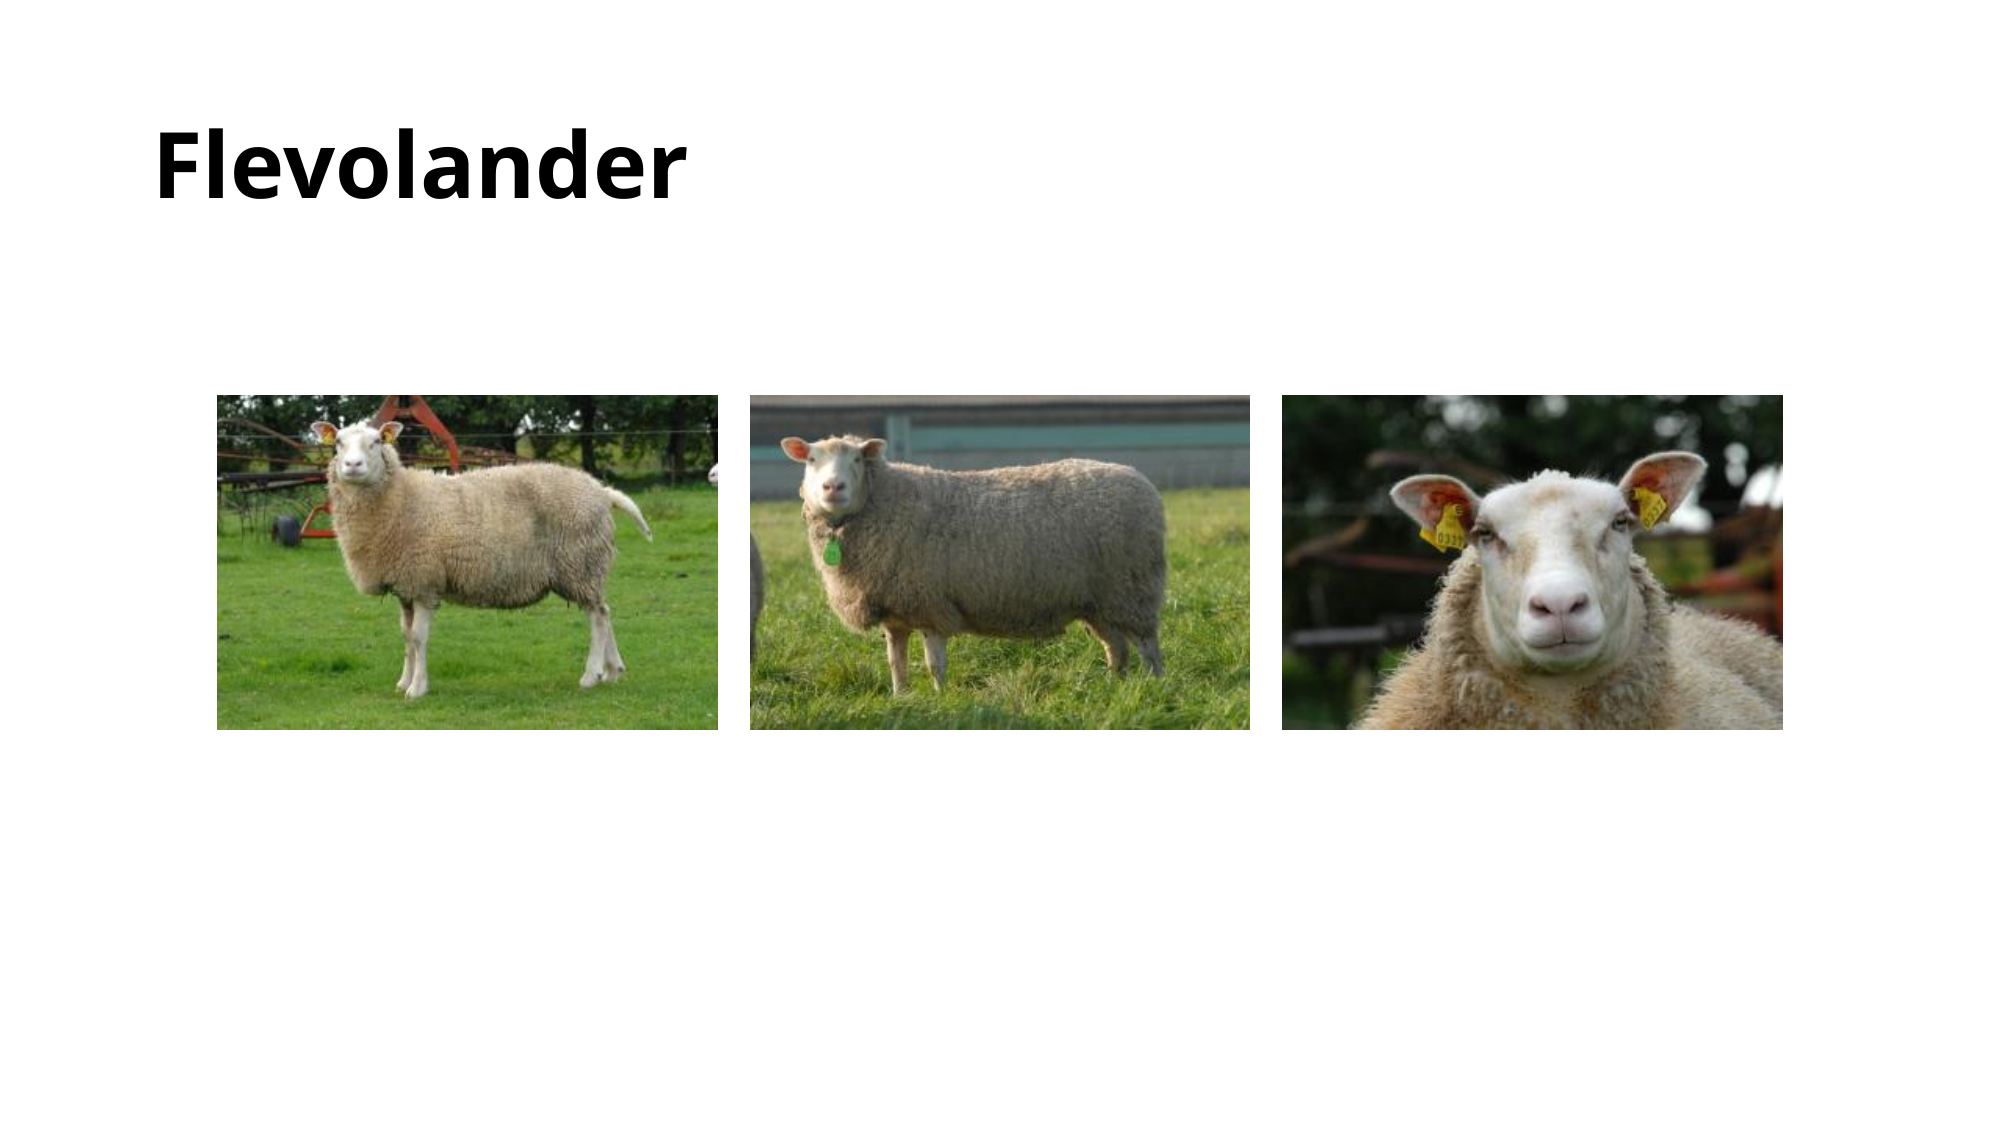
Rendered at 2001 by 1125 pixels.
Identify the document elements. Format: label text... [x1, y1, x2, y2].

picture [217, 395, 718, 730]
picture [1282, 395, 1783, 730]
picture [749, 395, 1250, 730]
title Flevolander [137, 59, 1863, 278]
